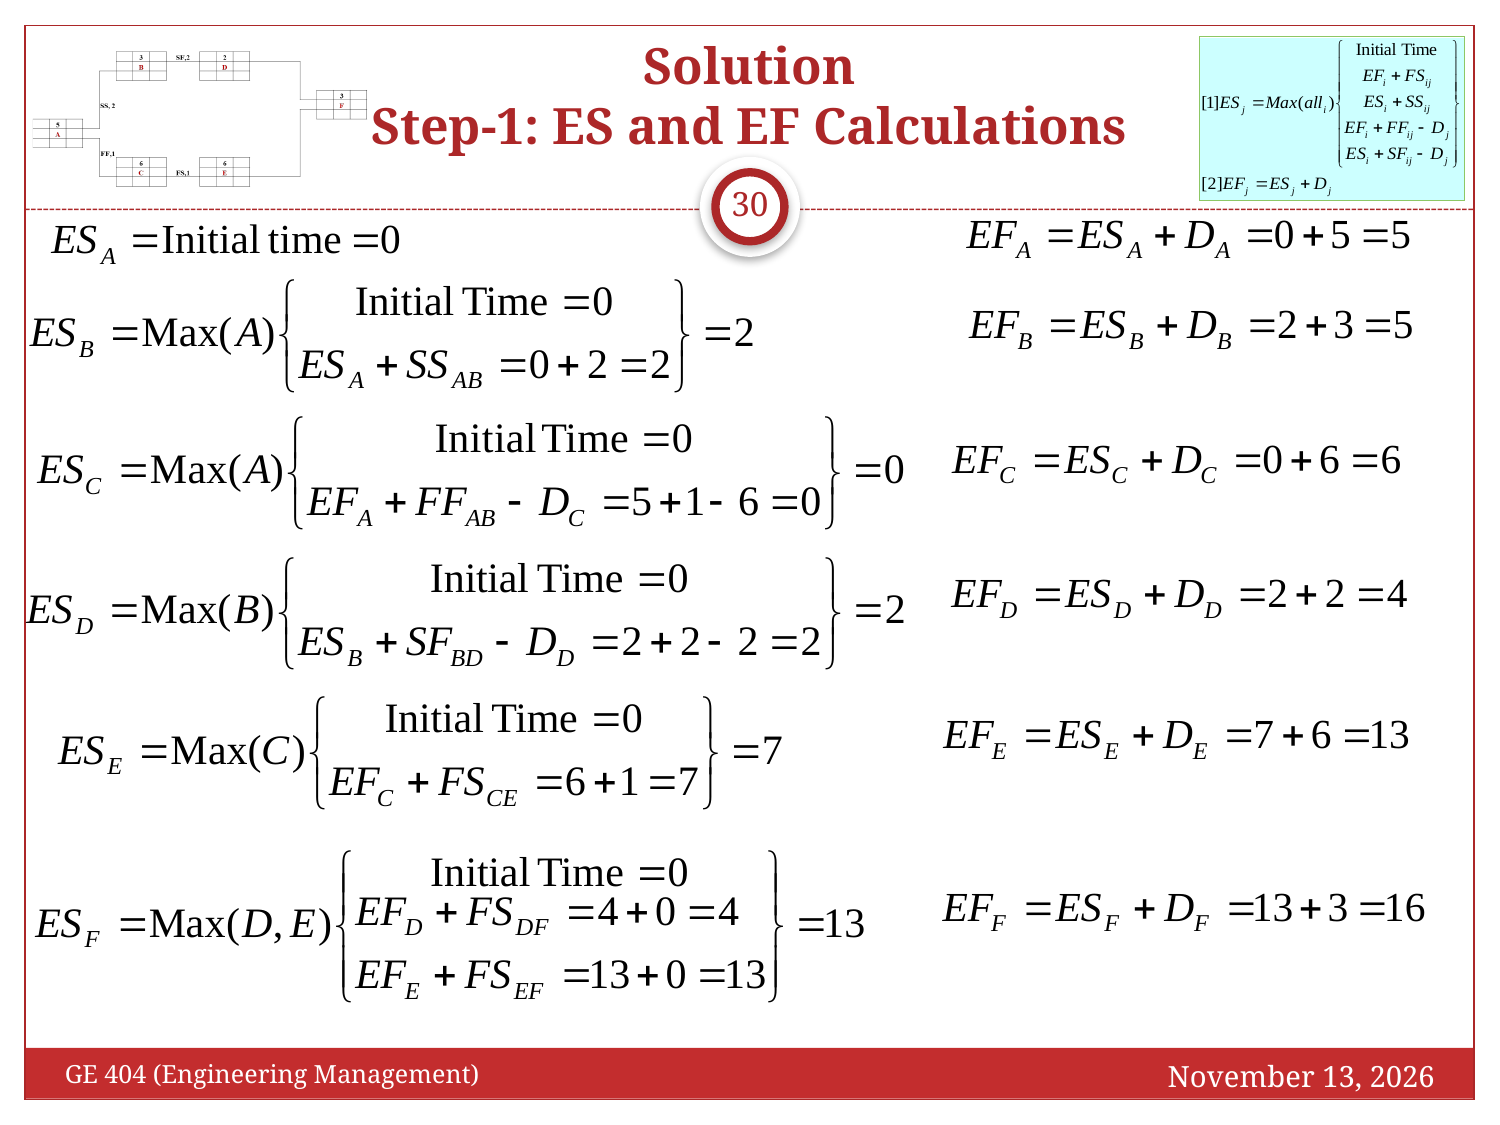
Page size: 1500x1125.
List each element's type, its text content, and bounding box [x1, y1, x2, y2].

picture [32, 30, 379, 196]
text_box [1199, 37, 1465, 200]
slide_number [950, 1050, 1450, 1111]
slide_number 30 [712, 169, 788, 199]
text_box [50, 690, 789, 821]
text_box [27, 842, 871, 1011]
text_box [18, 546, 912, 681]
title Solution Step-1: ES and EF Calculations [383, 37, 1196, 162]
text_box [29, 406, 912, 541]
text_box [935, 707, 1416, 767]
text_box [21, 269, 761, 403]
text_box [934, 879, 1433, 939]
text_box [944, 431, 1408, 495]
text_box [958, 206, 1418, 266]
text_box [43, 212, 407, 266]
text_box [961, 297, 1421, 357]
footer GE 404 (Engineering Management) [50, 1051, 638, 1112]
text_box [943, 566, 1414, 626]
slide_number 30 [712, 201, 788, 243]
